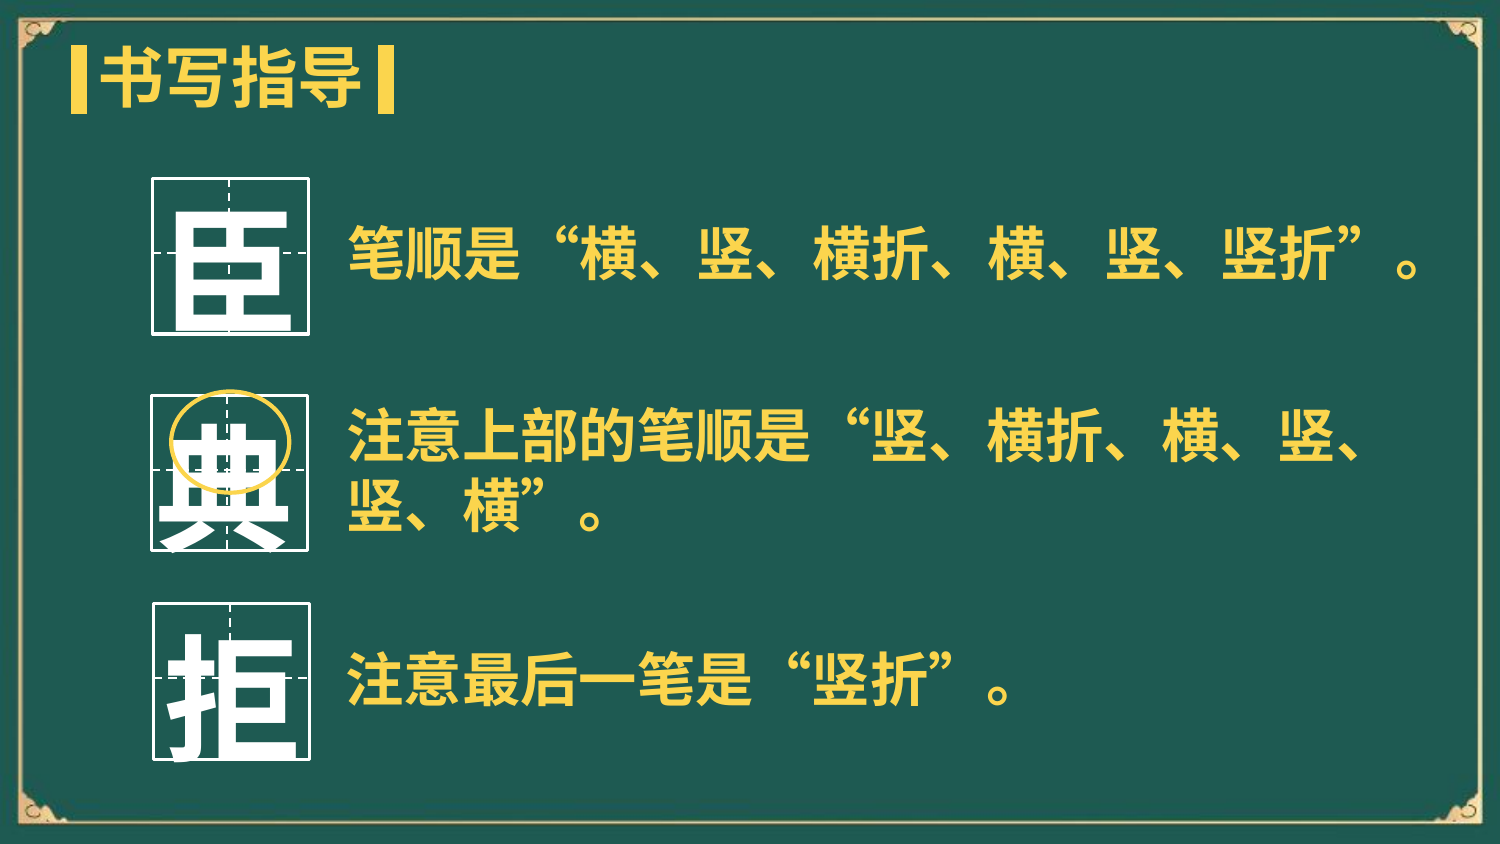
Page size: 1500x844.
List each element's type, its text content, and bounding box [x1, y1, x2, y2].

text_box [140, 363, 321, 580]
text_box 注意最后一笔是“竖折”。 [331, 635, 1082, 721]
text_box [78, 27, 387, 125]
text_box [147, 144, 315, 361]
text_box 笔顺是“横、竖、横折、横、竖、竖折”。 [332, 209, 1483, 295]
picture [0, 0, 1500, 844]
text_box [148, 573, 317, 790]
text_box 注意上部的笔顺是“竖、横折、横、竖、竖、横”。 [331, 391, 1455, 547]
